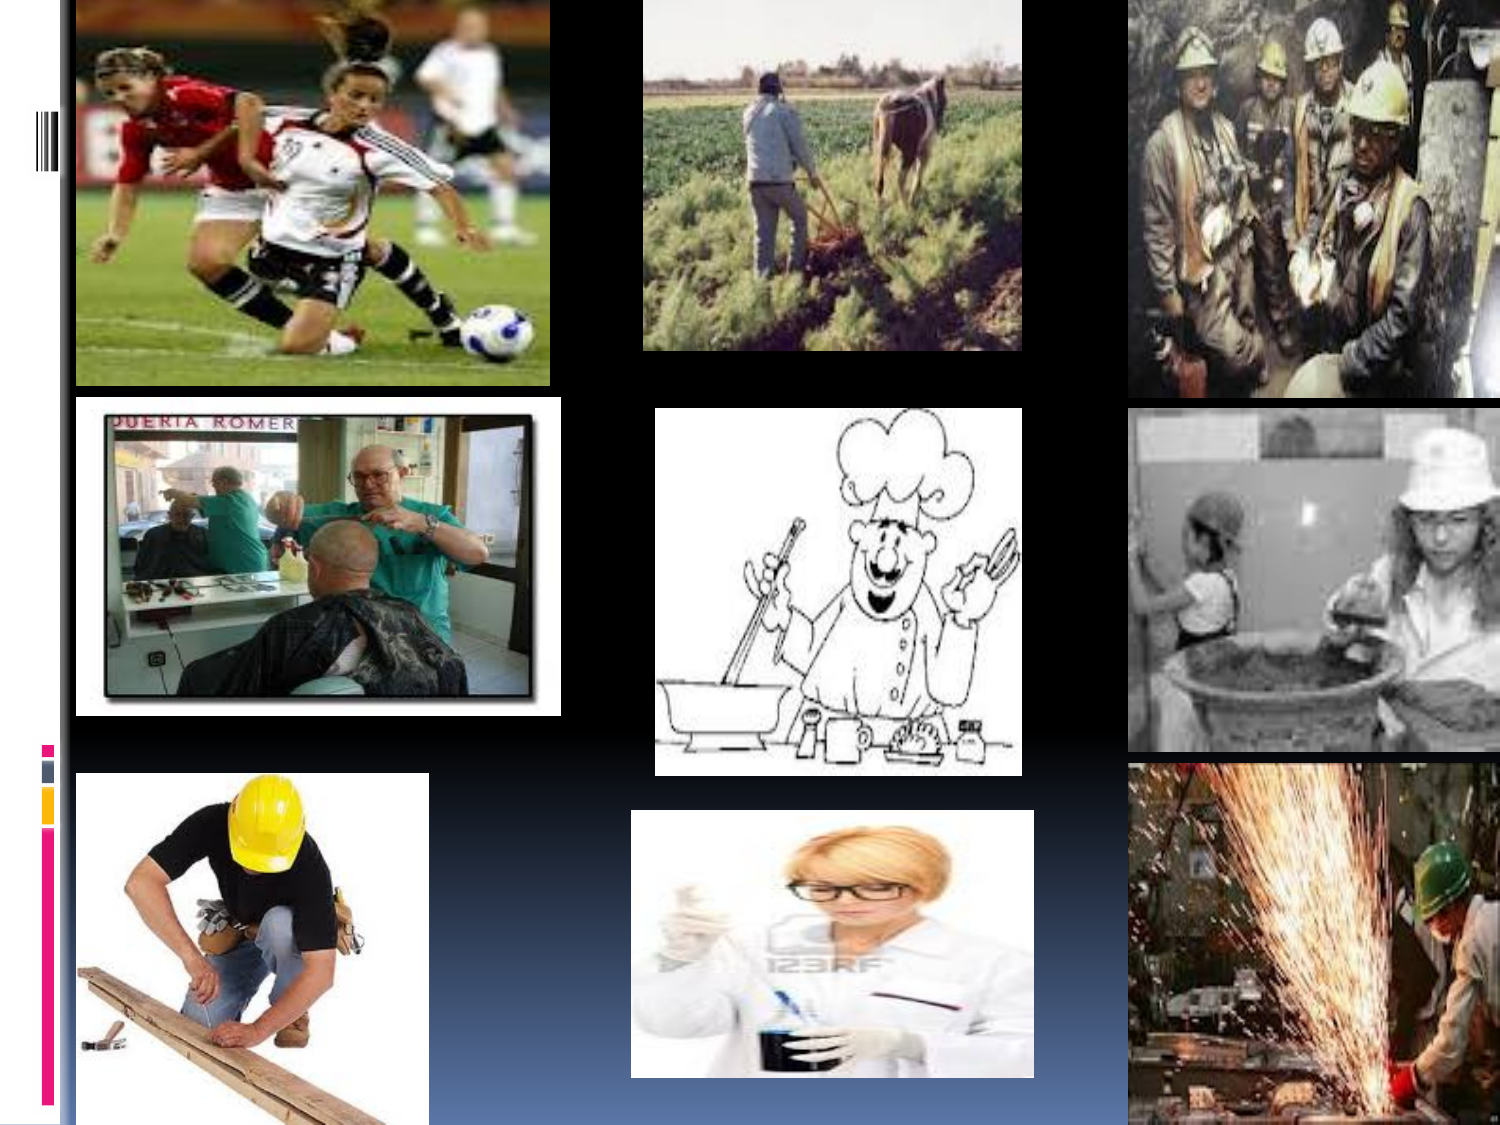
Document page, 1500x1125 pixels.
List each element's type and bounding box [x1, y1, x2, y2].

picture [1127, 762, 1500, 1125]
picture [76, 0, 550, 386]
picture [643, 0, 1023, 351]
picture [655, 408, 1023, 776]
picture [1127, 408, 1500, 752]
picture [76, 396, 562, 717]
picture [631, 809, 1034, 1079]
picture [1127, 0, 1500, 398]
picture [76, 772, 429, 1125]
